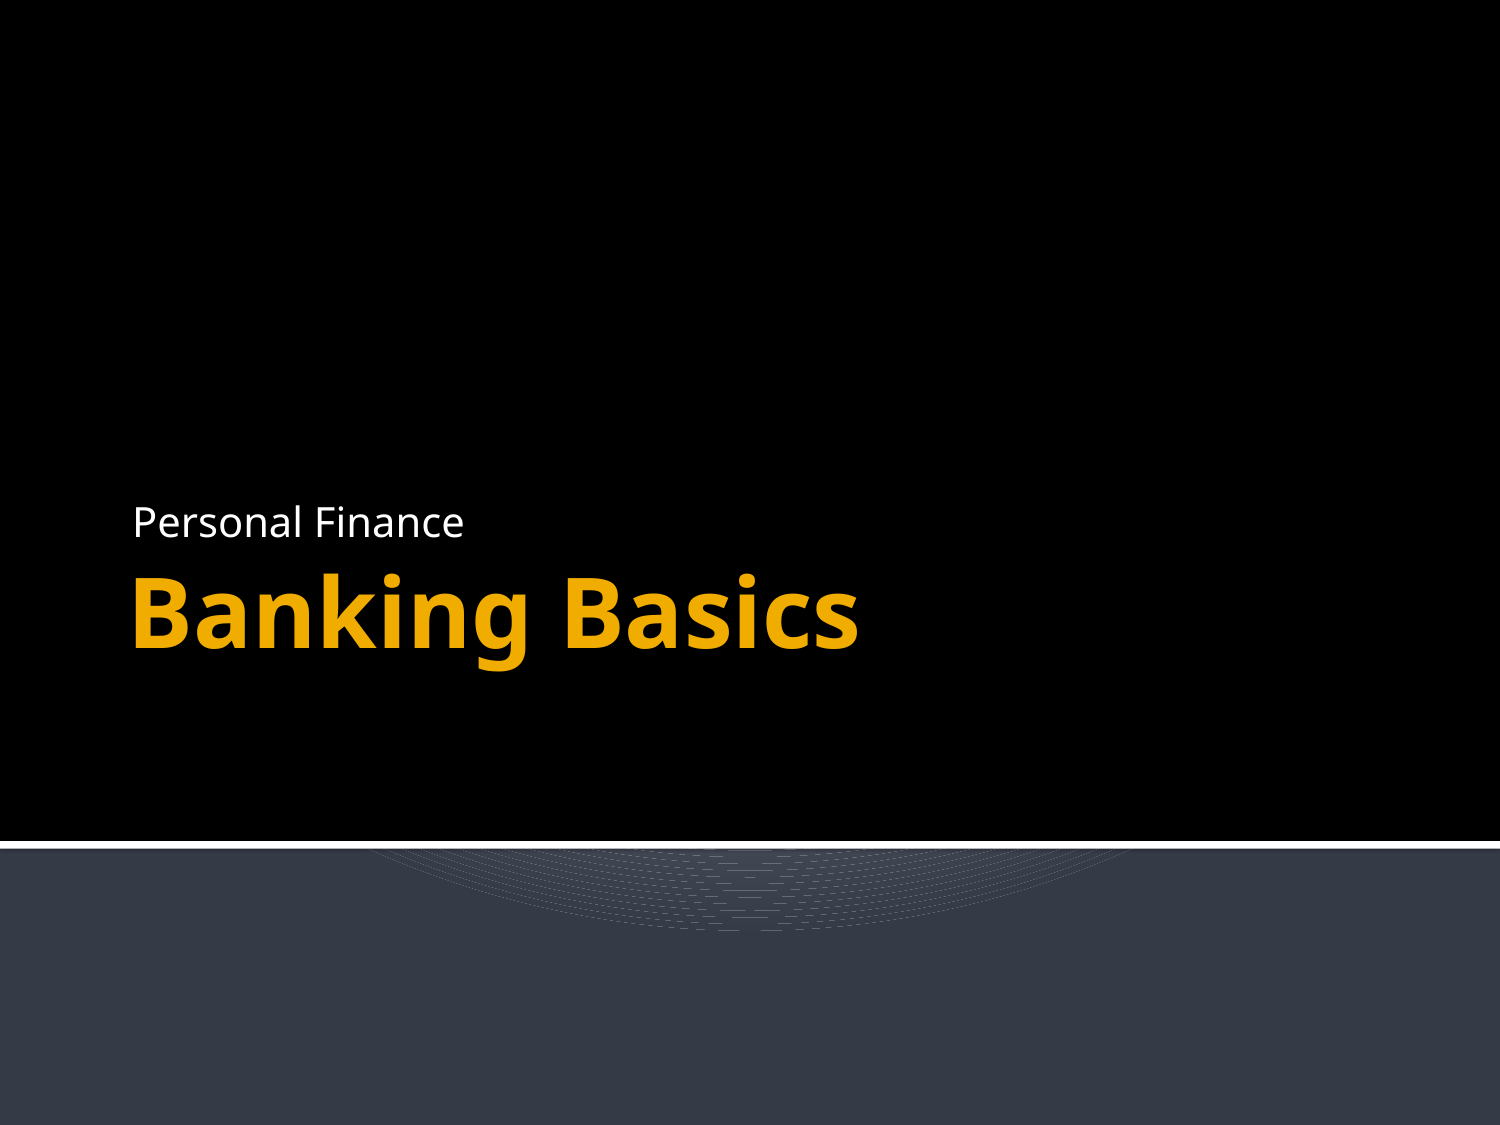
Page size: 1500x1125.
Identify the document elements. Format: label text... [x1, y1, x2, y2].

subtitle Personal Finance [112, 299, 1438, 546]
title Banking Basics [112, 550, 1438, 825]
